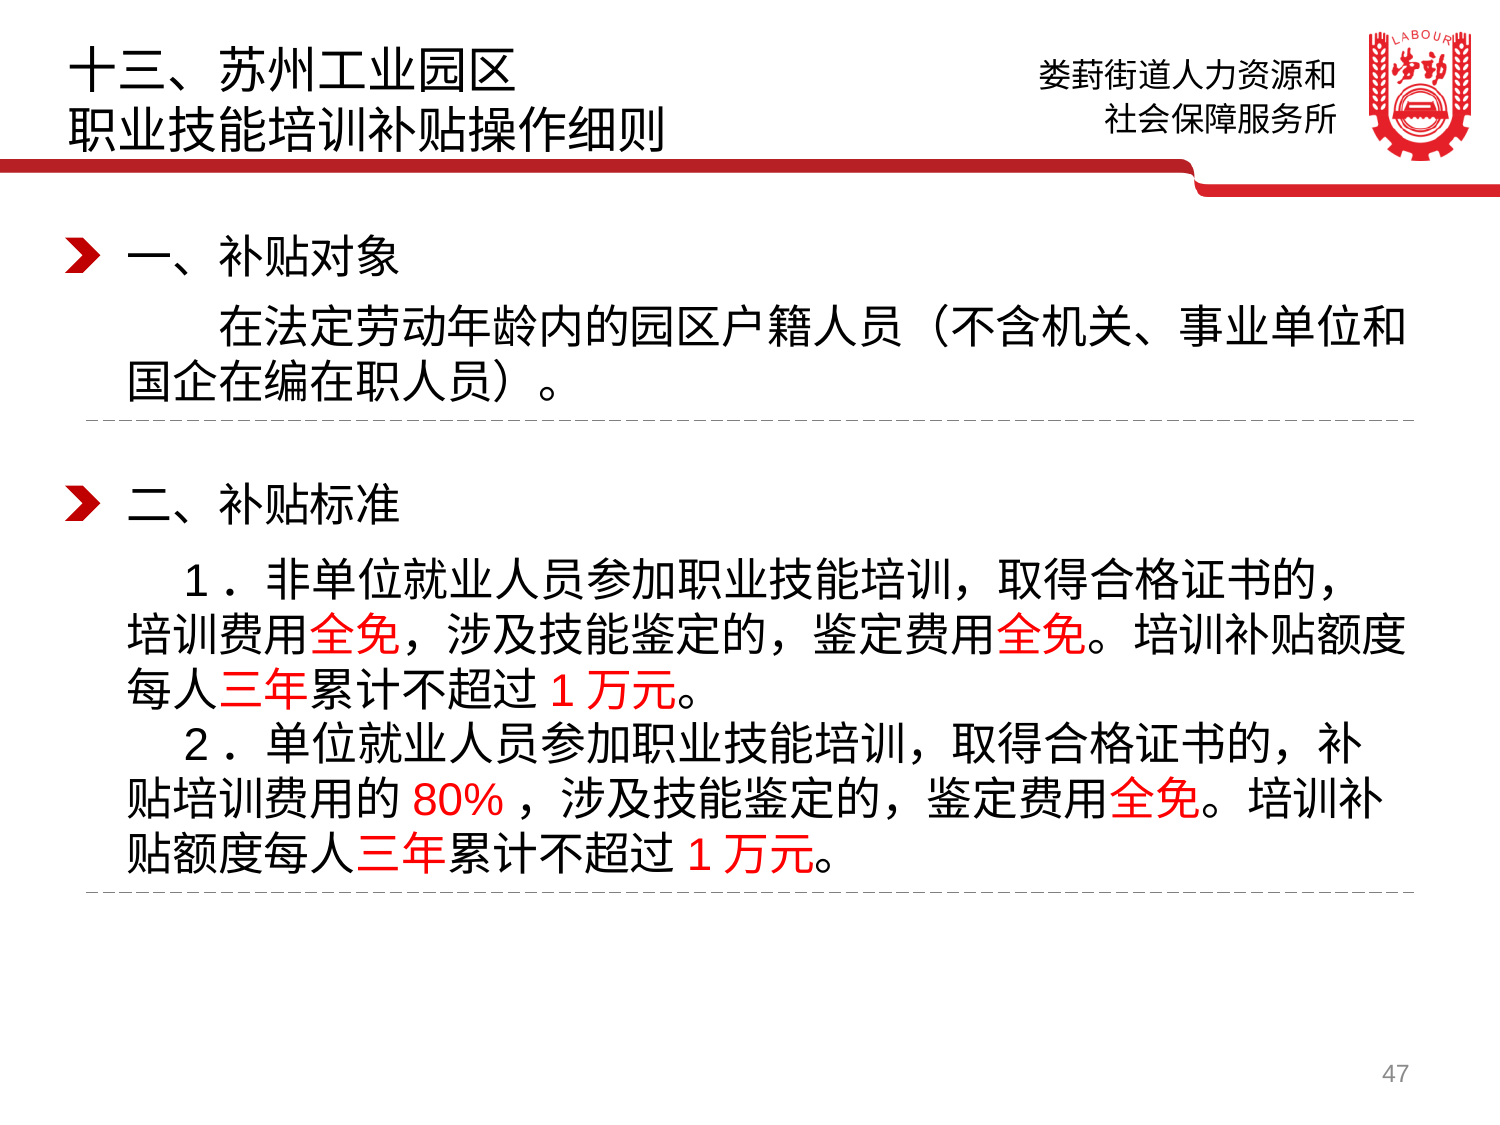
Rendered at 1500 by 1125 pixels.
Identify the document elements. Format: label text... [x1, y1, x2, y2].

text_box [62, 483, 103, 524]
text_box 在法定劳动年龄内的园区户籍人员（不含机关、事业单位和国企在编在职人员）。 [112, 290, 1424, 416]
text_box [62, 235, 103, 276]
text_box 二、补贴标准 [112, 468, 798, 538]
text_box 十三、苏州工业园区 职业技能培训补贴操作细则 [53, 30, 998, 166]
text_box 一、补贴对象 [112, 219, 798, 290]
text_box 1．非单位就业人员参加职业技能培训，取得合格证书的，培训费用全免，涉及技能鉴定的，鉴定费用全免。培训补贴额度每人三年累计不超过1万元。 2．单位就业人员参加职业技能培训，取得合格证书的，补贴培训费用的80%，涉及技能鉴定的，鉴定费用全免。培训补贴额度每人三年累计不超过1万元。 [112, 542, 1424, 888]
picture [0, 30, 1500, 197]
slide_number 47 [1074, 1042, 1425, 1103]
